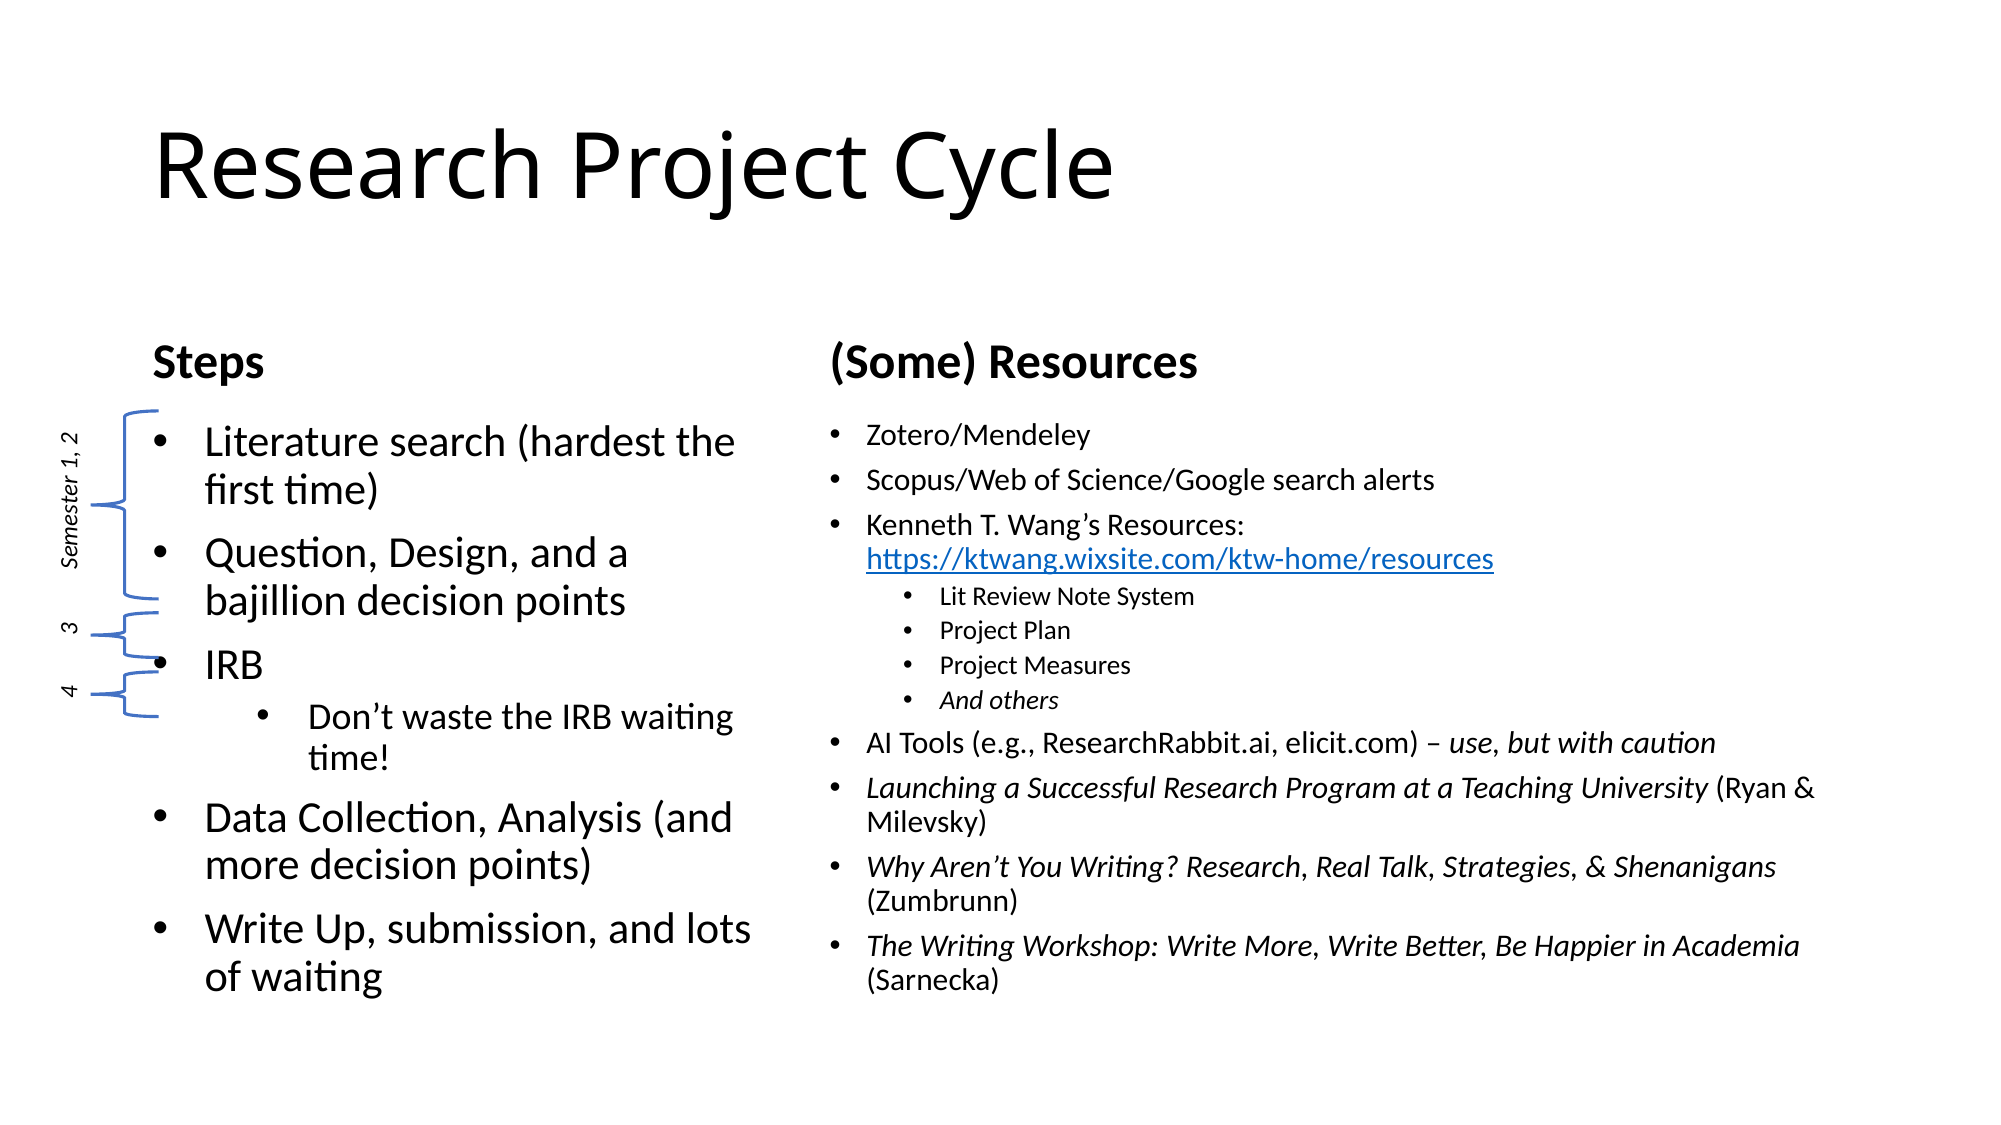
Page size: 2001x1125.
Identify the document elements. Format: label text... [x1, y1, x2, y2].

text_box [90, 670, 159, 719]
list Steps [137, 261, 768, 397]
text_box [90, 409, 159, 601]
text_box [90, 611, 159, 660]
title Research Project Cycle [137, 59, 1863, 278]
text_box Semester 1, 2 [45, 322, 90, 584]
text_box 3 [45, 605, 90, 651]
text_box 4 [45, 668, 90, 714]
list Zotero/Mendeley Scopus/Web of Science/Google search alerts Kenneth T. Wang’s Resources: https://ktwang.wixsite.com/ktw-home/resources Lit Review Note System Project Plan Project Measures And others AI Tools (e.g., ResearchRabbit.ai, elicit.com) – use, but with caution Launching a Successful Research Program at a Teaching University (Ryan & Milevsky) Why Aren’t You Writing? Research, Real Talk, Strategies, & Shenanigans (Zumbrunn) The Writing Workshop: Write More, Write Better, Be Happier in Academia (Sarnecka) [814, 410, 1863, 1016]
list Literature search (hardest the first time) Question, Design, and a bajillion decision points IRB Don’t waste the IRB waiting time! Data Collection, Analysis (and more decision points) Write Up, submission, and lots of waiting [137, 410, 768, 1016]
list (Some) Resources [814, 261, 1863, 397]
